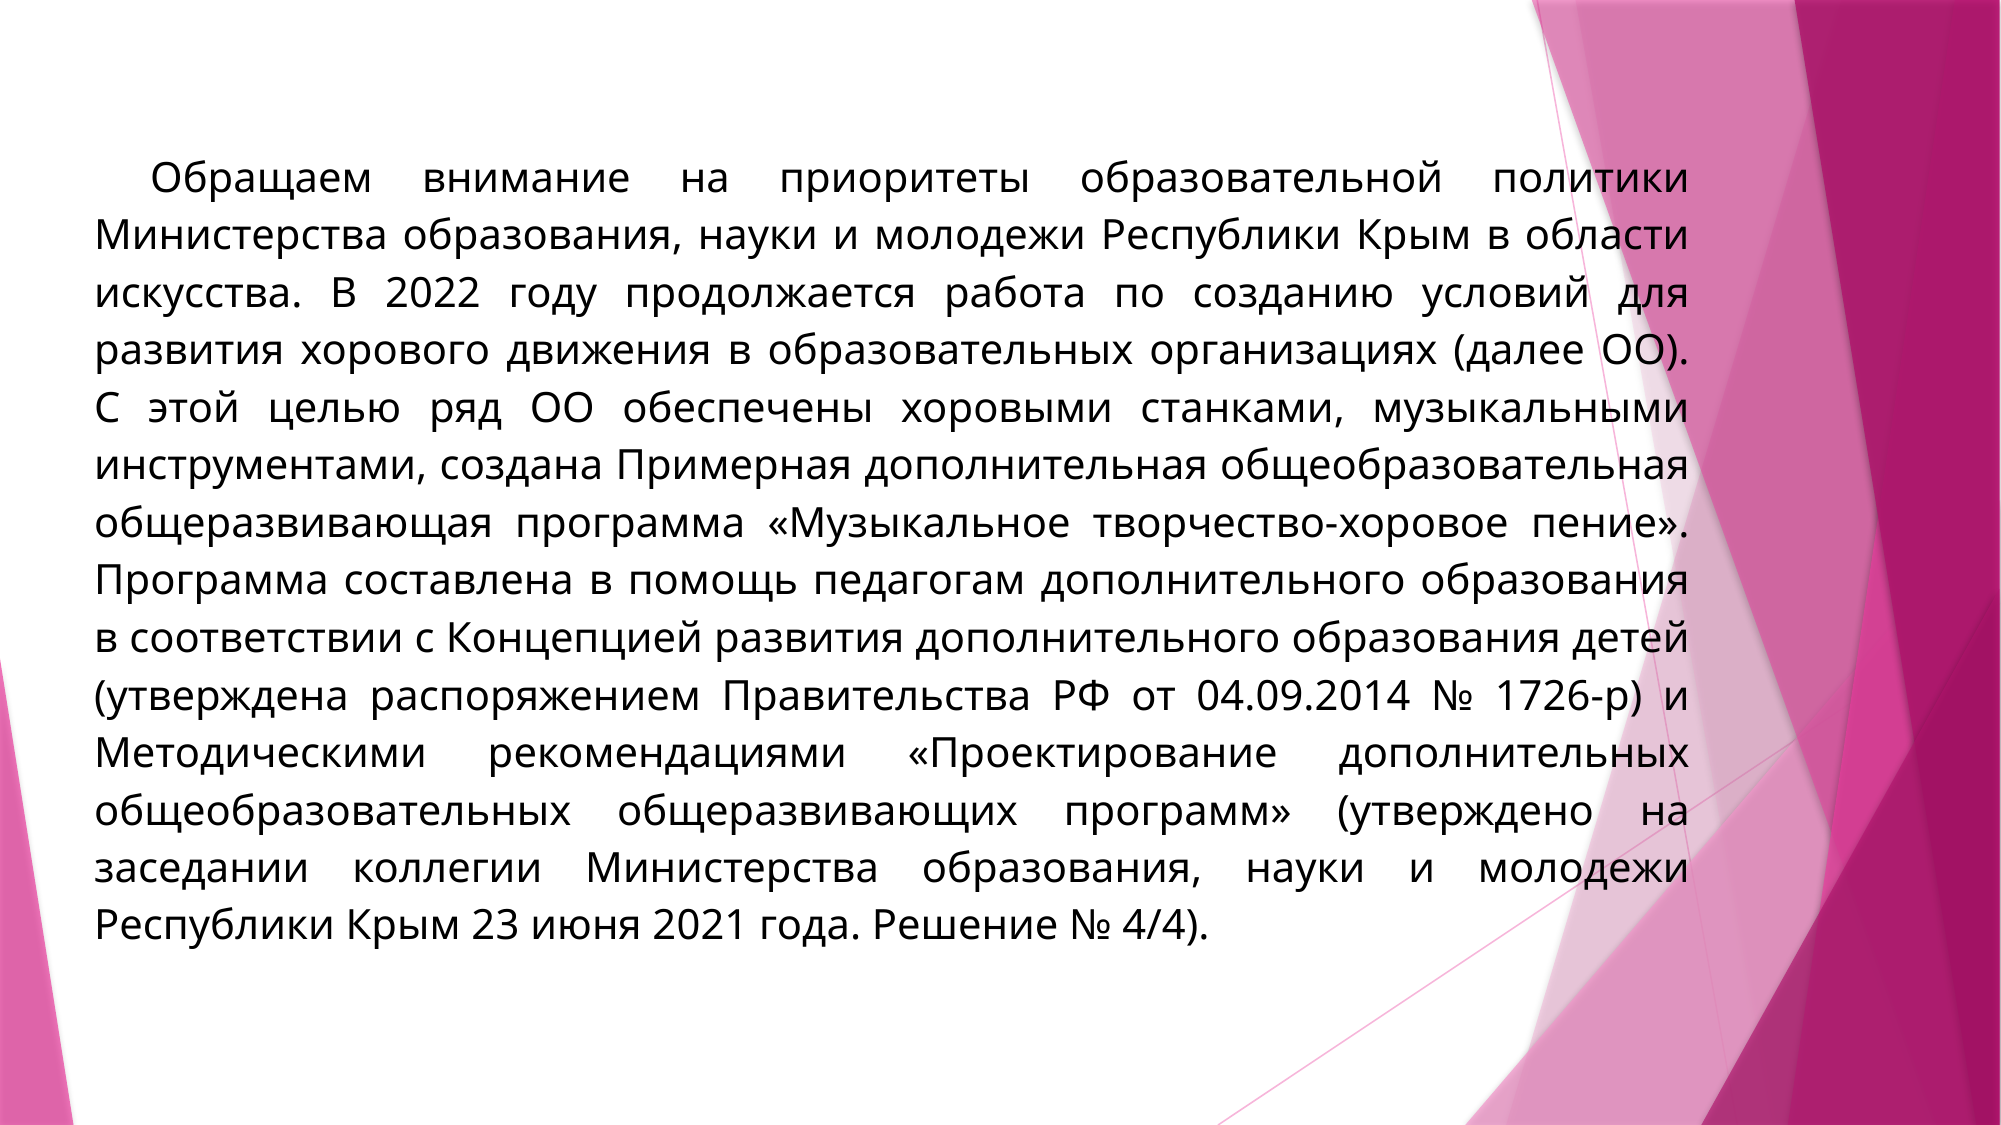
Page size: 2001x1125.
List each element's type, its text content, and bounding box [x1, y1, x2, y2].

text_box Обращаем внимание на приоритеты образовательной политики Министерства образования, науки и молодежи Республики Крым в области искусства. В 2022 году продолжается работа по созданию условий для развития хорового движения в образовательных организациях (далее ОО). С этой целью ряд ОО обеспечены хоровыми станками, музыкальными инструментами, создана Примерная дополнительная общеобразовательная общеразвивающая программа «Музыкальное творчество-хоровое пение». Программа составлена в помощь педагогам дополнительного образования в соответствии с Концепцией развития дополнительного образования детей (утверждена распоряжением Правительства РФ от 04.09.2014 № 1726-р) и Методическими рекомендациями «Проектирование дополнительных общеобразовательных общеразвивающих программ» (утверждено на заседании коллегии Министерства образования, науки и молодежи Республики Крым 23 июня 2021 года. Решение № 4/4). [79, 135, 1705, 956]
